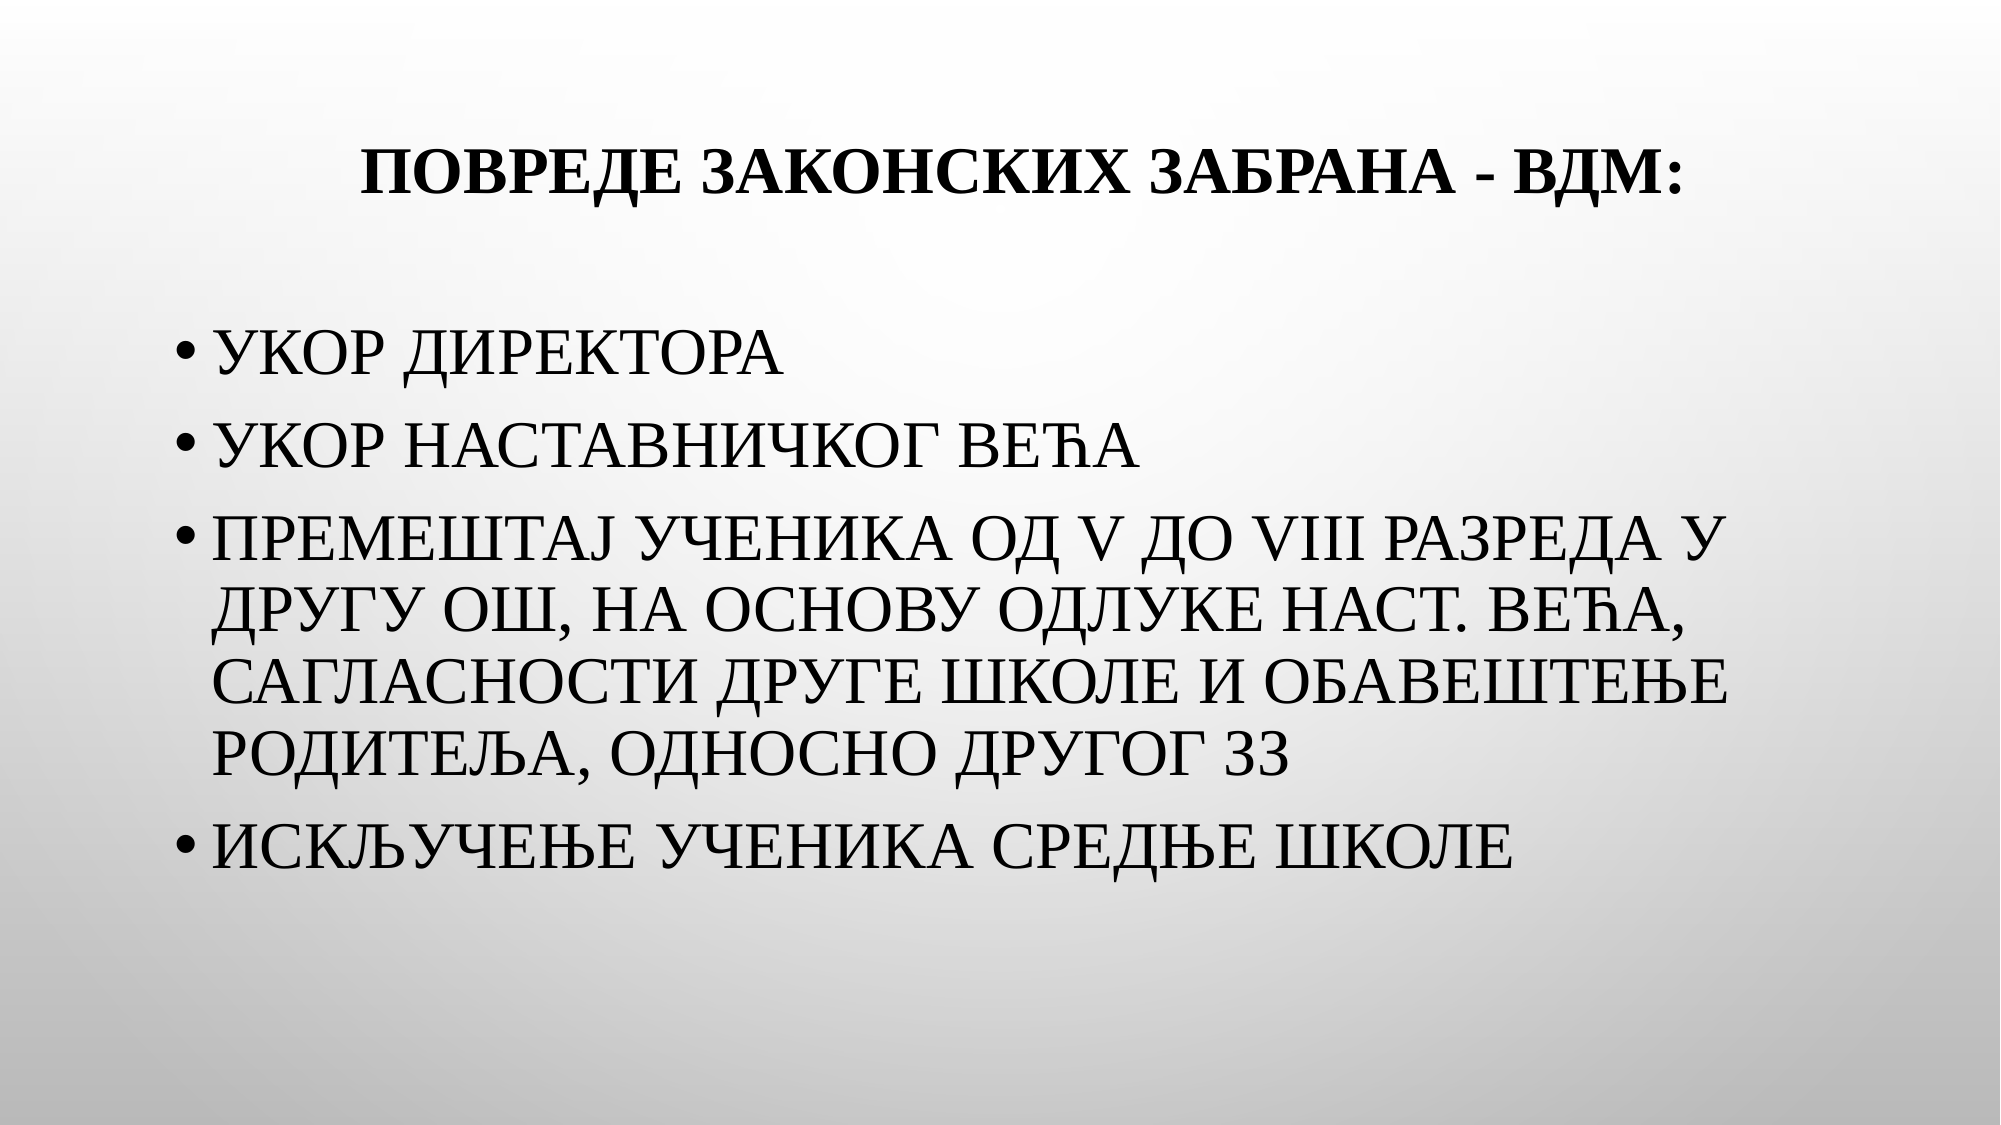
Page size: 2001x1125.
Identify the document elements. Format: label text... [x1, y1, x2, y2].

list укор директора укор наставничког већа премештај ученика од V до VIII разреда у другу ОШ, на основу одлуке наст. већа, сагласности друге школе и обавештење родитеља, односно другог ЗЗ искључење ученика средње школе [159, 309, 1888, 1008]
title Повреде законских забрана - ВДМ: [159, 102, 1888, 242]
picture [0, 0, 2000, 1125]
